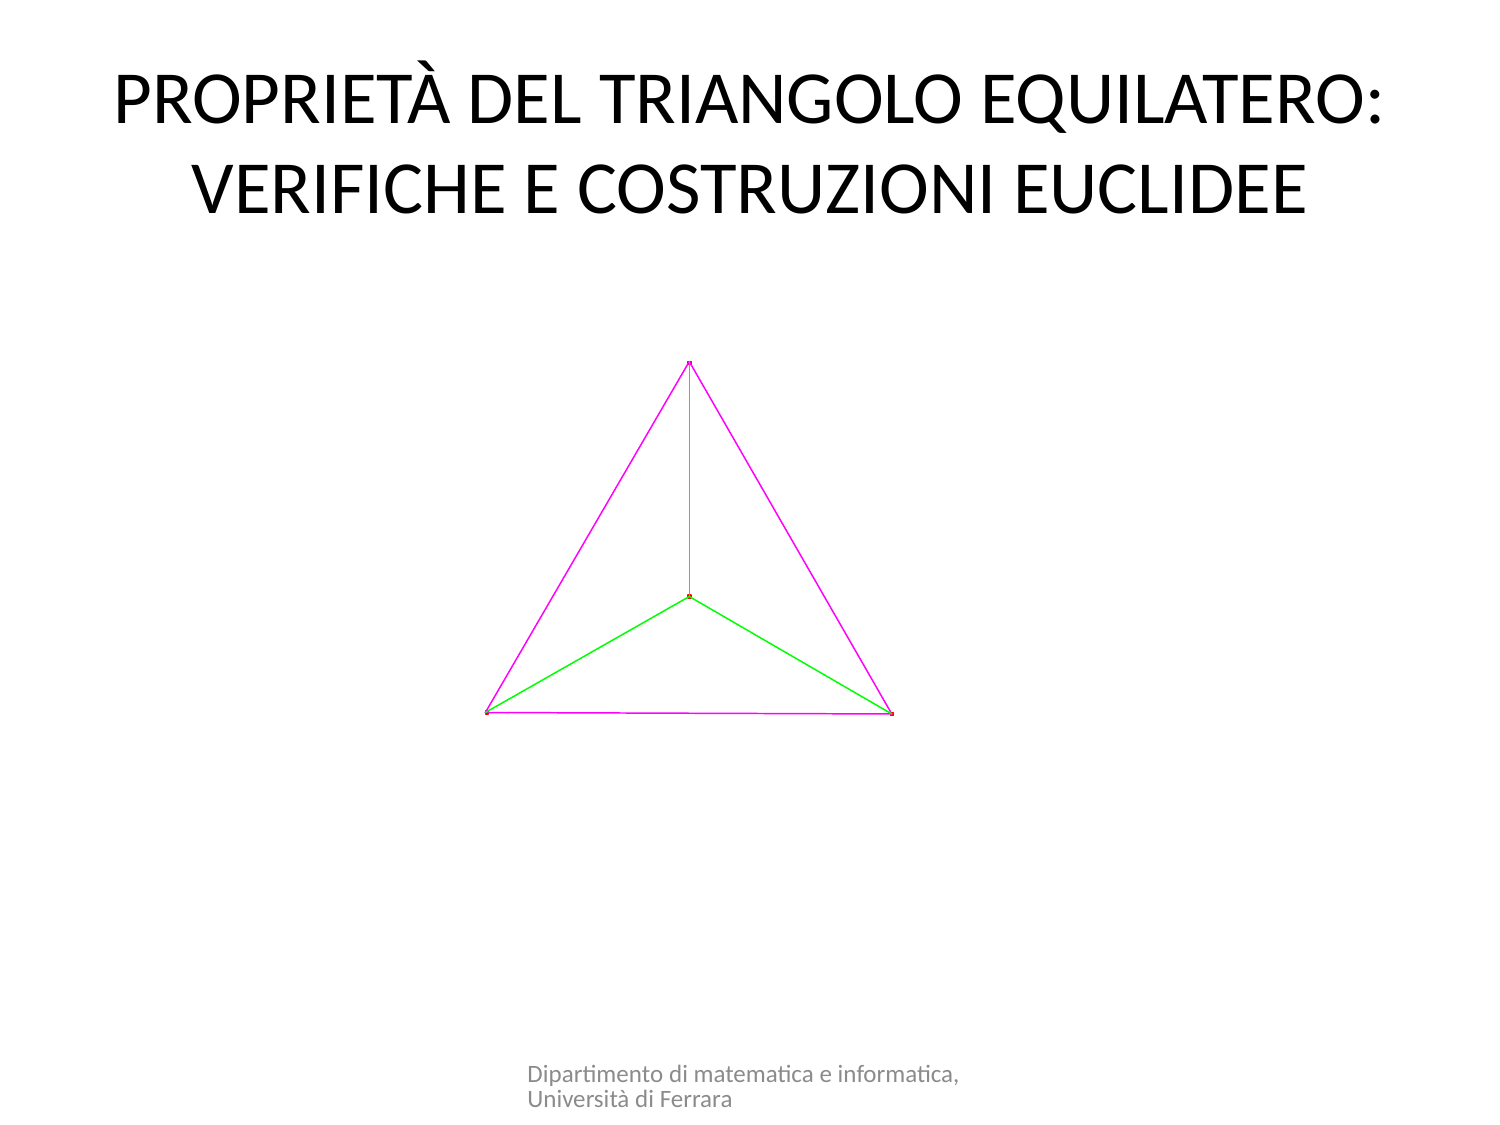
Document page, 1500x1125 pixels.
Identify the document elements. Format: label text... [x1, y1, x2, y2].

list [403, 291, 1097, 977]
footer Dipartimento di matematica e informatica, Università di Ferrara [512, 1042, 988, 1103]
title Proprietà del triangolo equilatero: verifiche e costruzioni euclidee [75, 45, 1425, 233]
